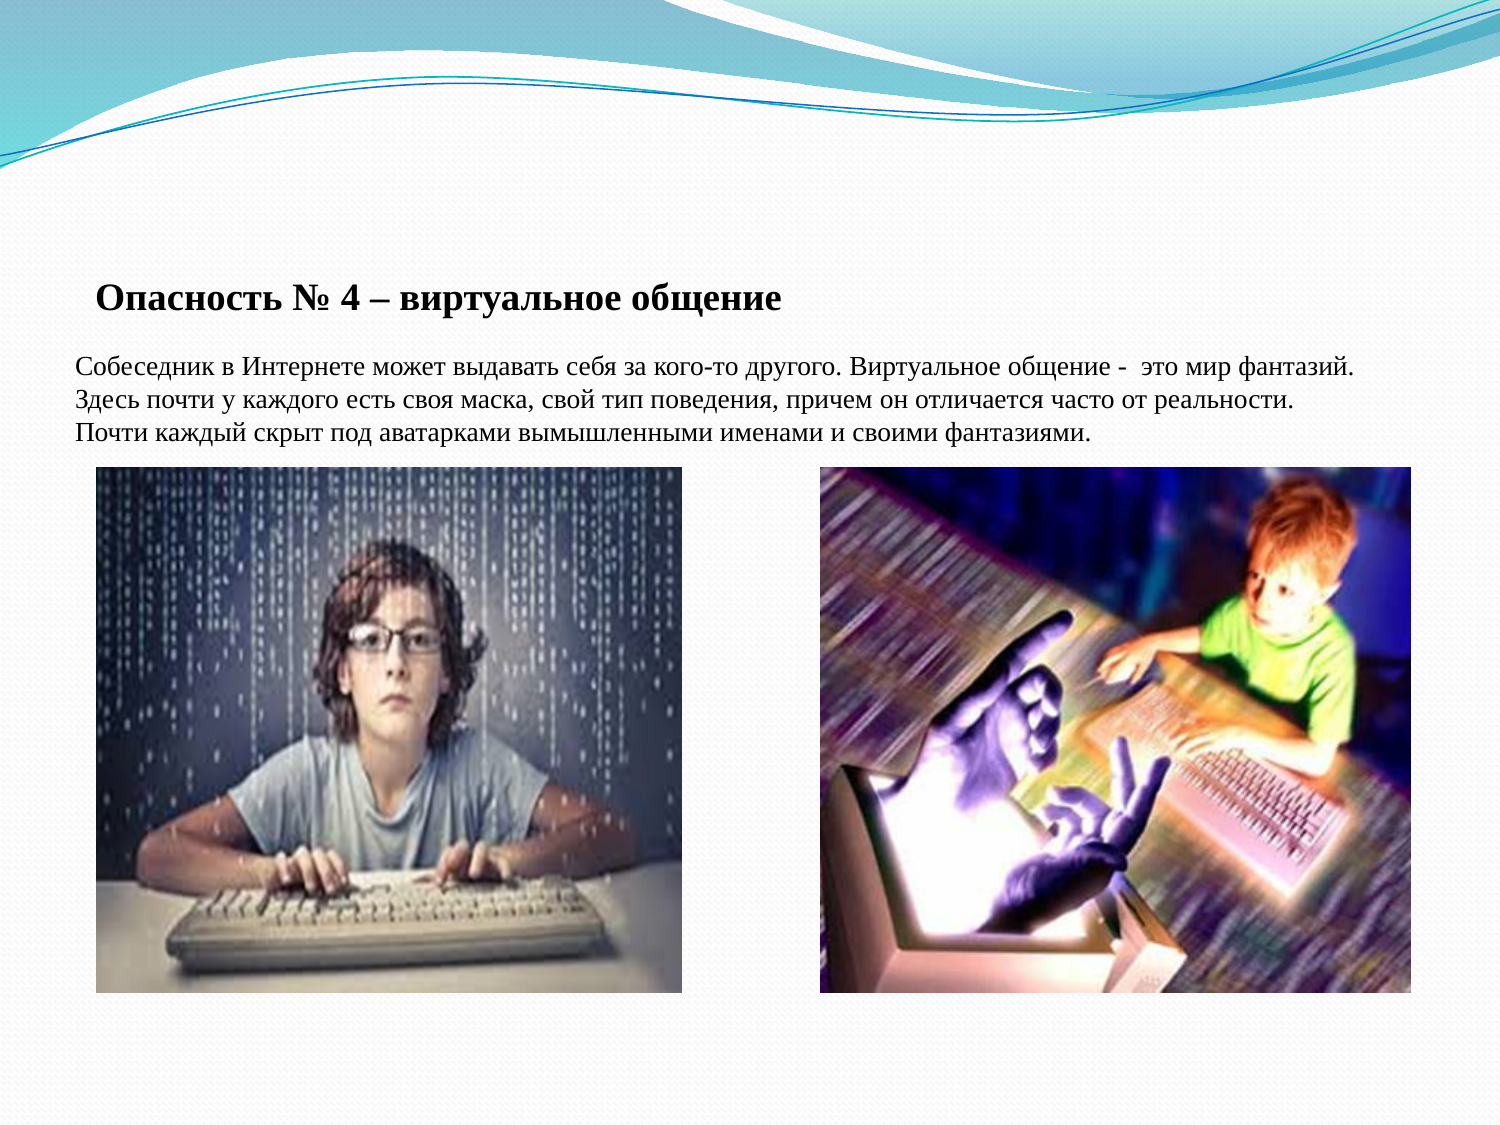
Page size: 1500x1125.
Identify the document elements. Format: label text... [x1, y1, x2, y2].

picture [96, 467, 682, 993]
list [820, 467, 1411, 993]
title Опасность № 4 – виртуальное общение Собеседник в Интернете может выдавать себя за кого-то другого. Виртуальное общение - это мир фантазий. Здесь почти у каждого есть своя маска, свой тип поведения, причем он отличается часто от реальности. Почти каждый скрыт под аватарками вымышленными именами и своими фантазиями. [75, 45, 1360, 468]
